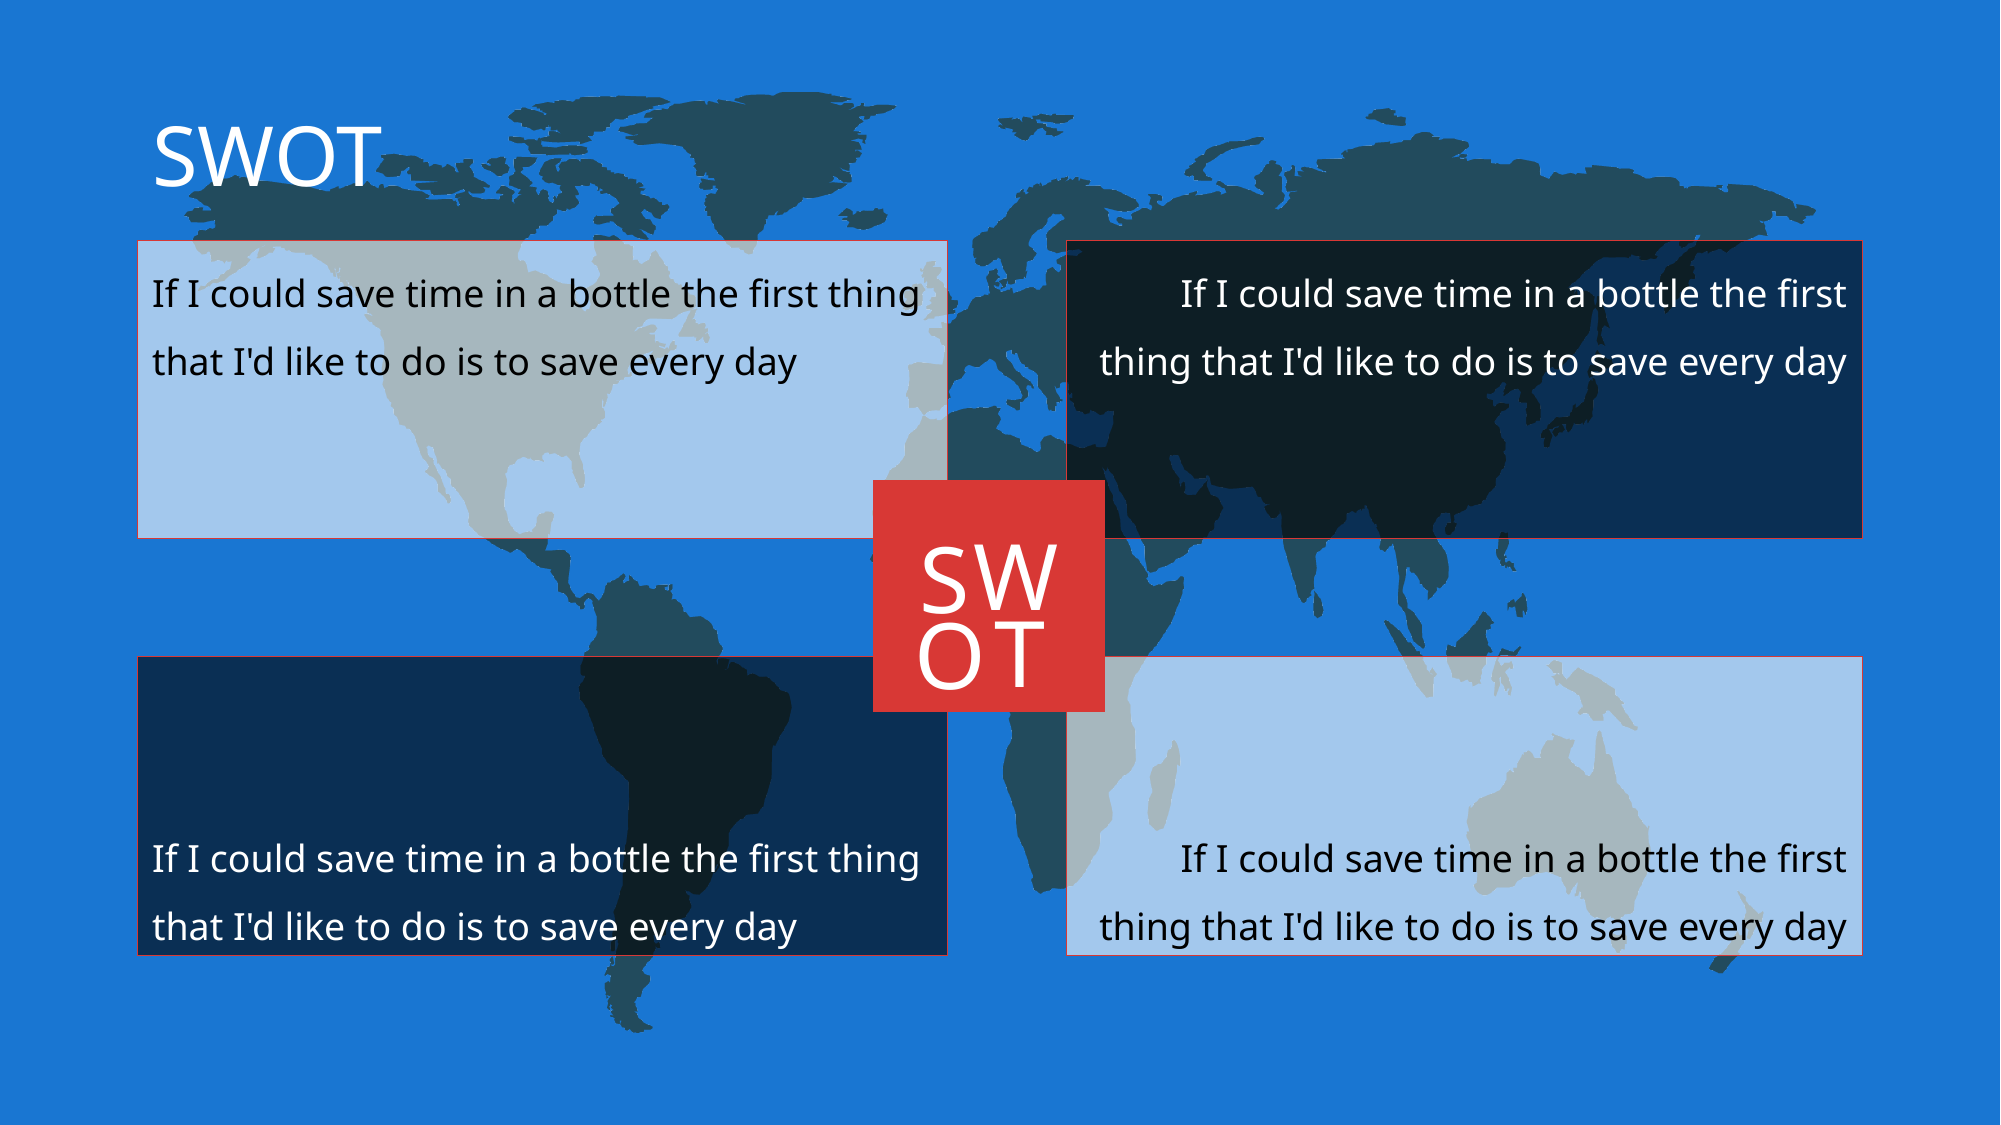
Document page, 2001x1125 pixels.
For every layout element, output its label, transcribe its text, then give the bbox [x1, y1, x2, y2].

title SWOT [137, 106, 1863, 213]
text_box S [904, 500, 958, 576]
text_box T [979, 574, 1055, 714]
text_box If I could save time in a bottle the first thing that I'd like to do is to save every day [1066, 240, 1863, 539]
picture [184, 713, 1816, 1033]
text_box [872, 479, 1106, 713]
text_box W [958, 497, 1034, 637]
text_box If I could save time in a bottle the first thing that I'd like to do is to save every day [1066, 656, 1863, 956]
text_box If I could save time in a bottle the first thing that I'd like to do is to save every day [137, 240, 948, 539]
text_box O [899, 576, 975, 715]
picture [184, 92, 1816, 106]
picture [184, 539, 872, 656]
picture [184, 213, 1816, 479]
text_box If I could save time in a bottle the first thing that I'd like to do is to save every day [137, 656, 948, 956]
picture [1106, 539, 1816, 656]
